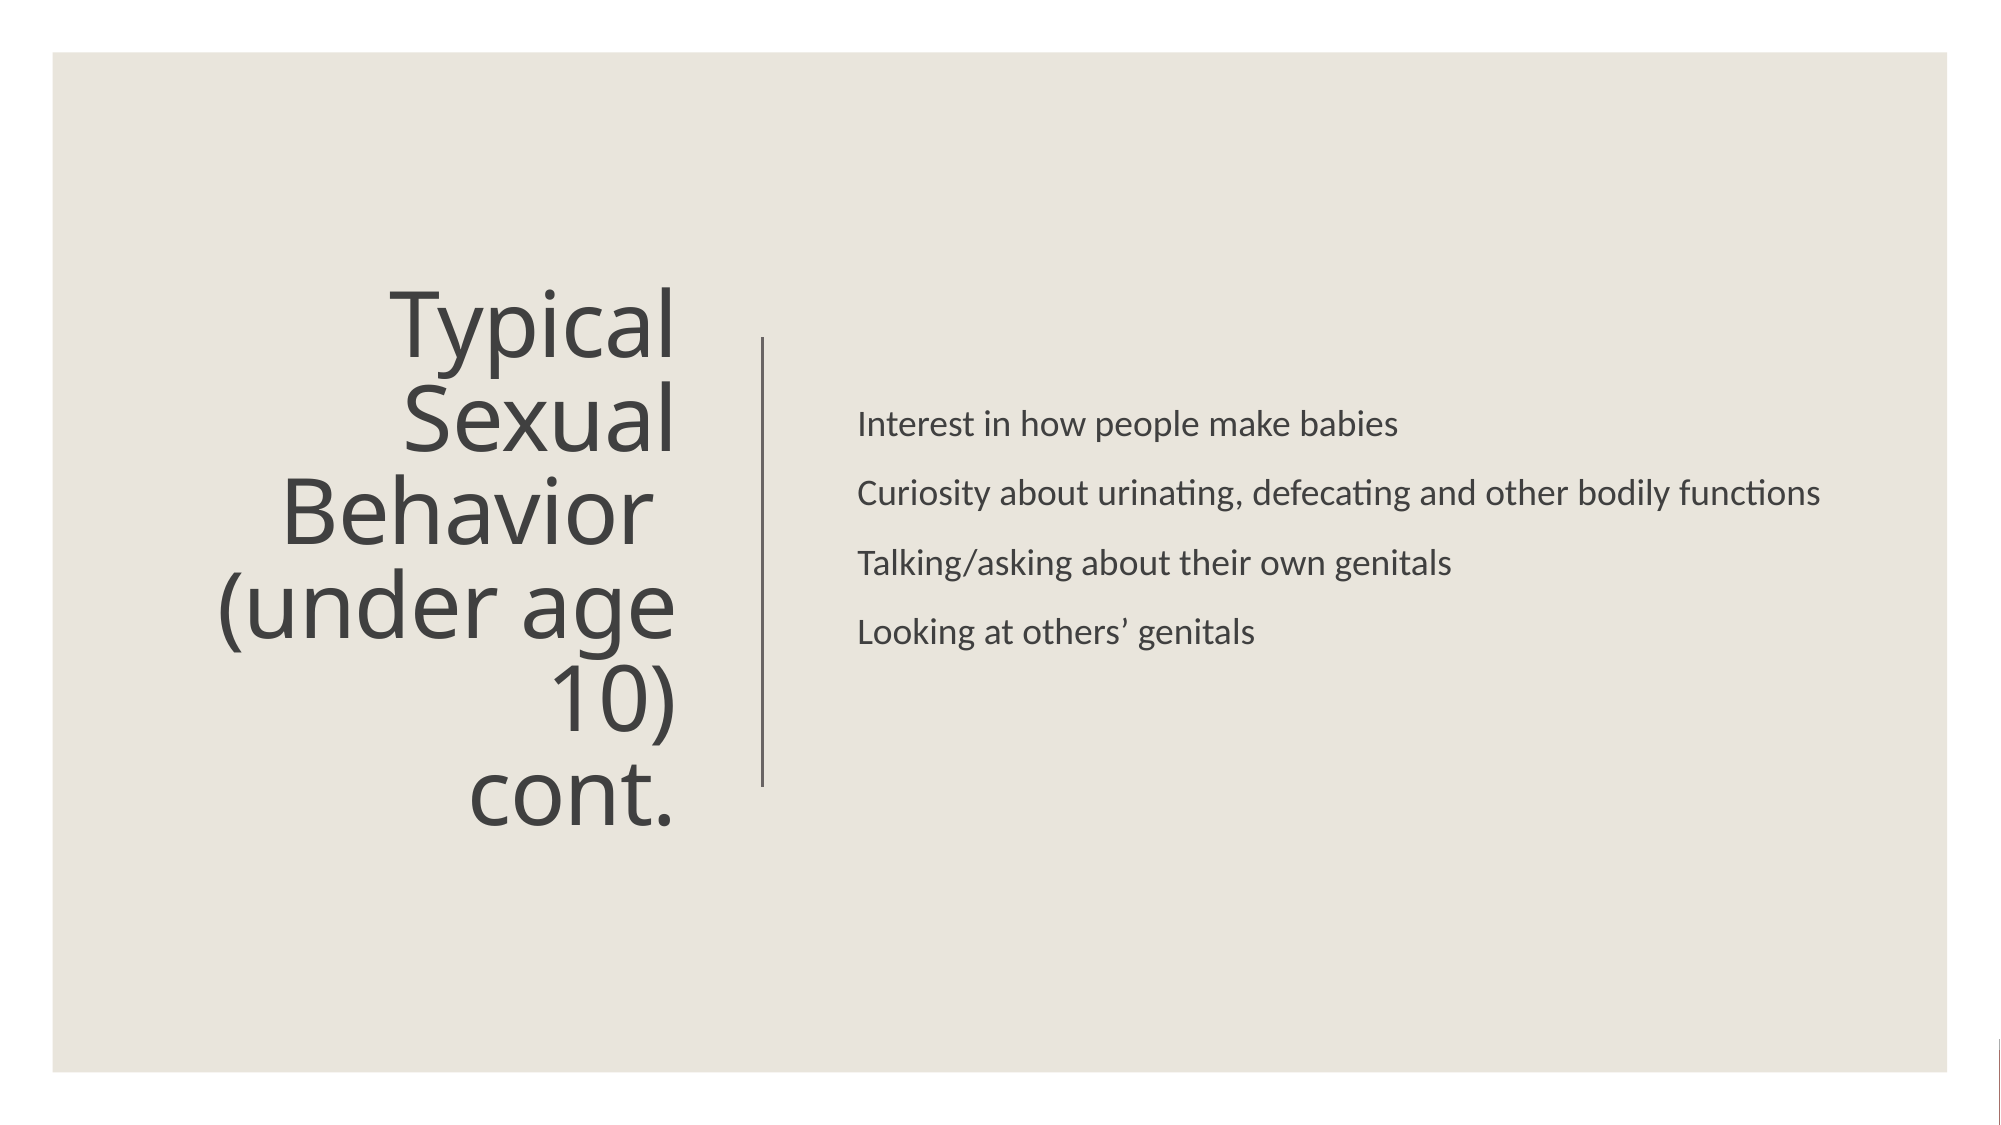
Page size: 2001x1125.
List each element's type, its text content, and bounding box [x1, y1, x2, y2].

text_box [51, 51, 1948, 1074]
list Interest in how people make babies Curiosity about urinating, defecating and other bodily functions Talking/asking about their own genitals Looking at others’ genitals [842, 158, 1849, 969]
text_box [0, 0, 2000, 1125]
title Typical Sexual Behavior (under age 10) cont. [112, 158, 693, 969]
